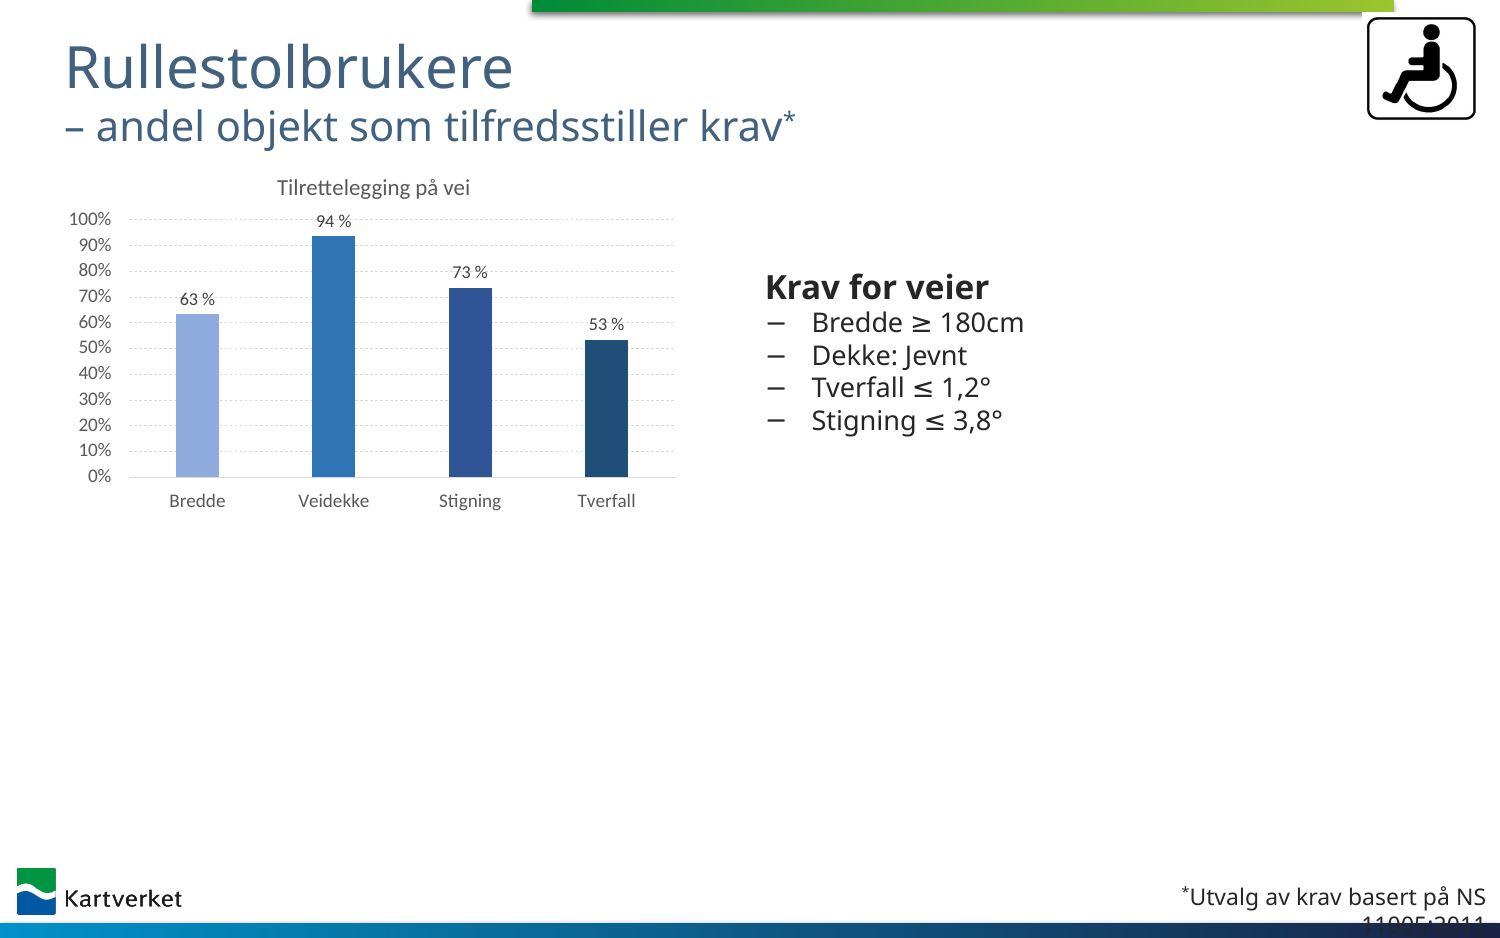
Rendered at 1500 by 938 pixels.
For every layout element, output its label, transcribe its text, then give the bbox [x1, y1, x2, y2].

text_box Krav for veier Bredde ≥ 180cm Dekke: Jevnt Tverfall ≤ 1,2° Stigning ≤ 3,8° [750, 258, 1234, 444]
picture [1362, 12, 1481, 126]
text_box Rullestolbrukere – andel objekt som tilfredsstiller krav* [49, 25, 1431, 158]
picture [62, 166, 686, 519]
text_box *Utvalg av krav basert på NS 11005:2011 [1068, 873, 1500, 938]
